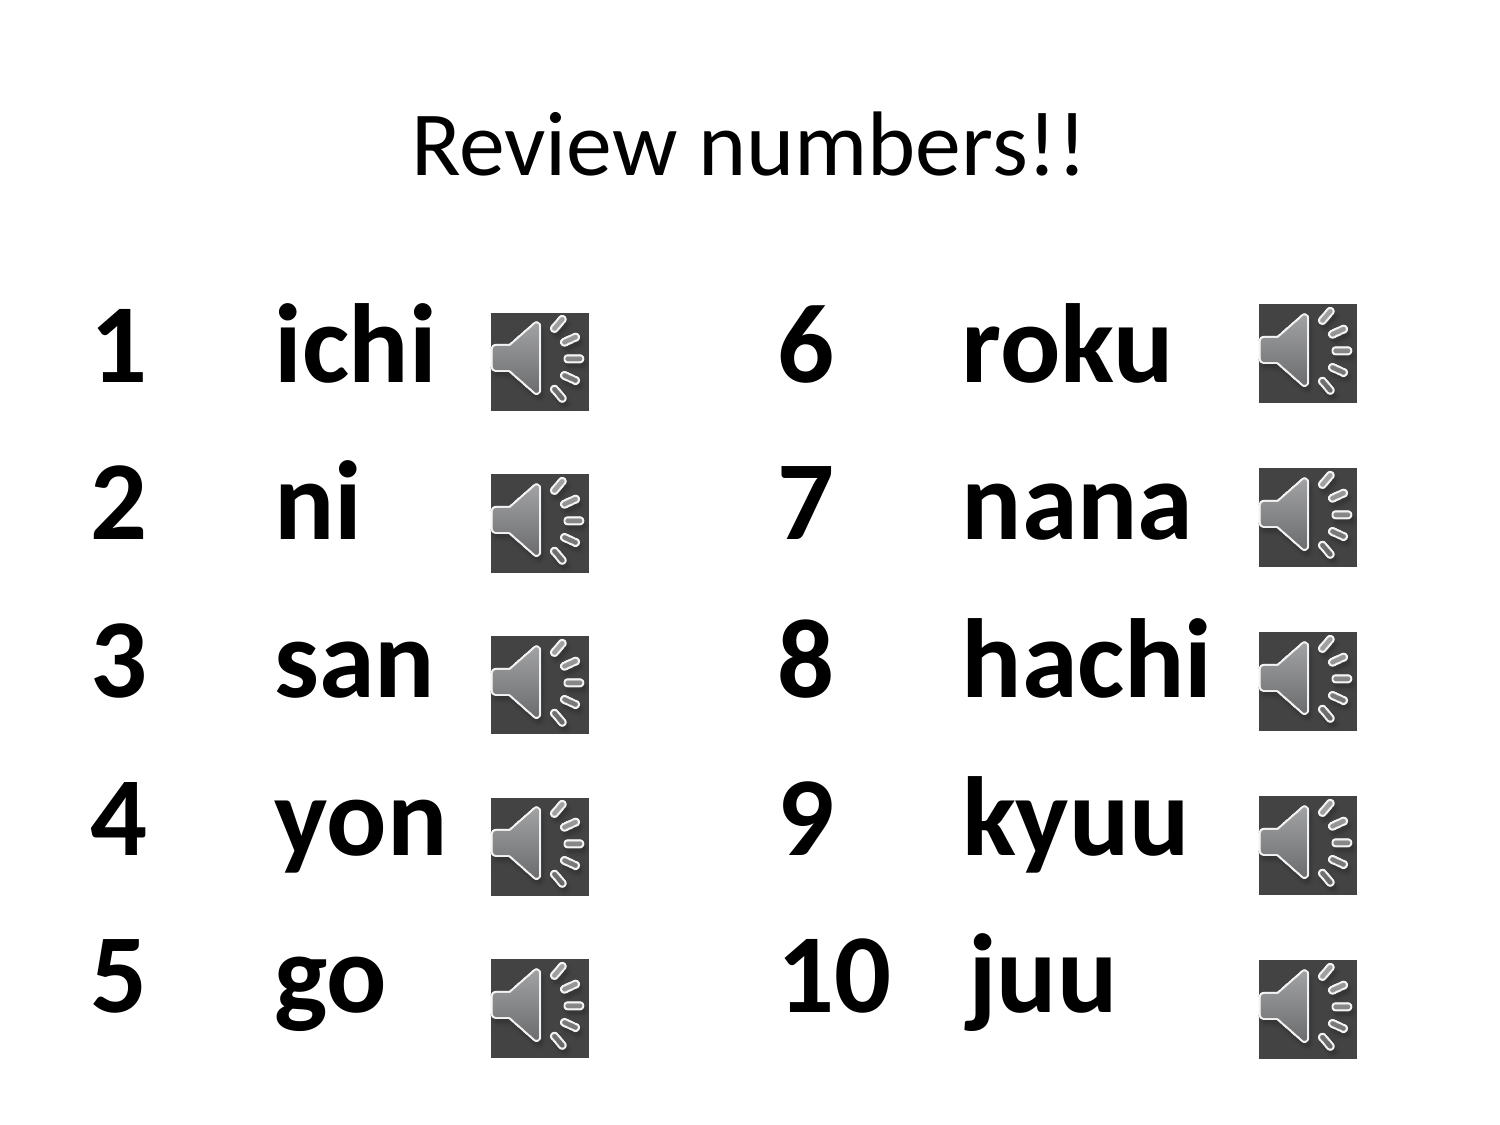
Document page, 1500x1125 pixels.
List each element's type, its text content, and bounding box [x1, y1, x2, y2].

picture [489, 958, 591, 1059]
picture [1257, 303, 1359, 404]
title Review numbers!! [75, 45, 1425, 233]
picture [489, 634, 591, 736]
picture [1257, 959, 1359, 1060]
list 1 ichi 2 ni 3 san 4 yon 5 go [75, 262, 738, 1083]
picture [1257, 467, 1359, 568]
picture [489, 311, 591, 413]
list 6 roku 7 nana 8 hachi 9 kyuu 10 juu [762, 262, 1425, 1083]
picture [489, 473, 591, 574]
picture [489, 796, 591, 898]
picture [1257, 631, 1359, 732]
picture [1257, 795, 1359, 896]
